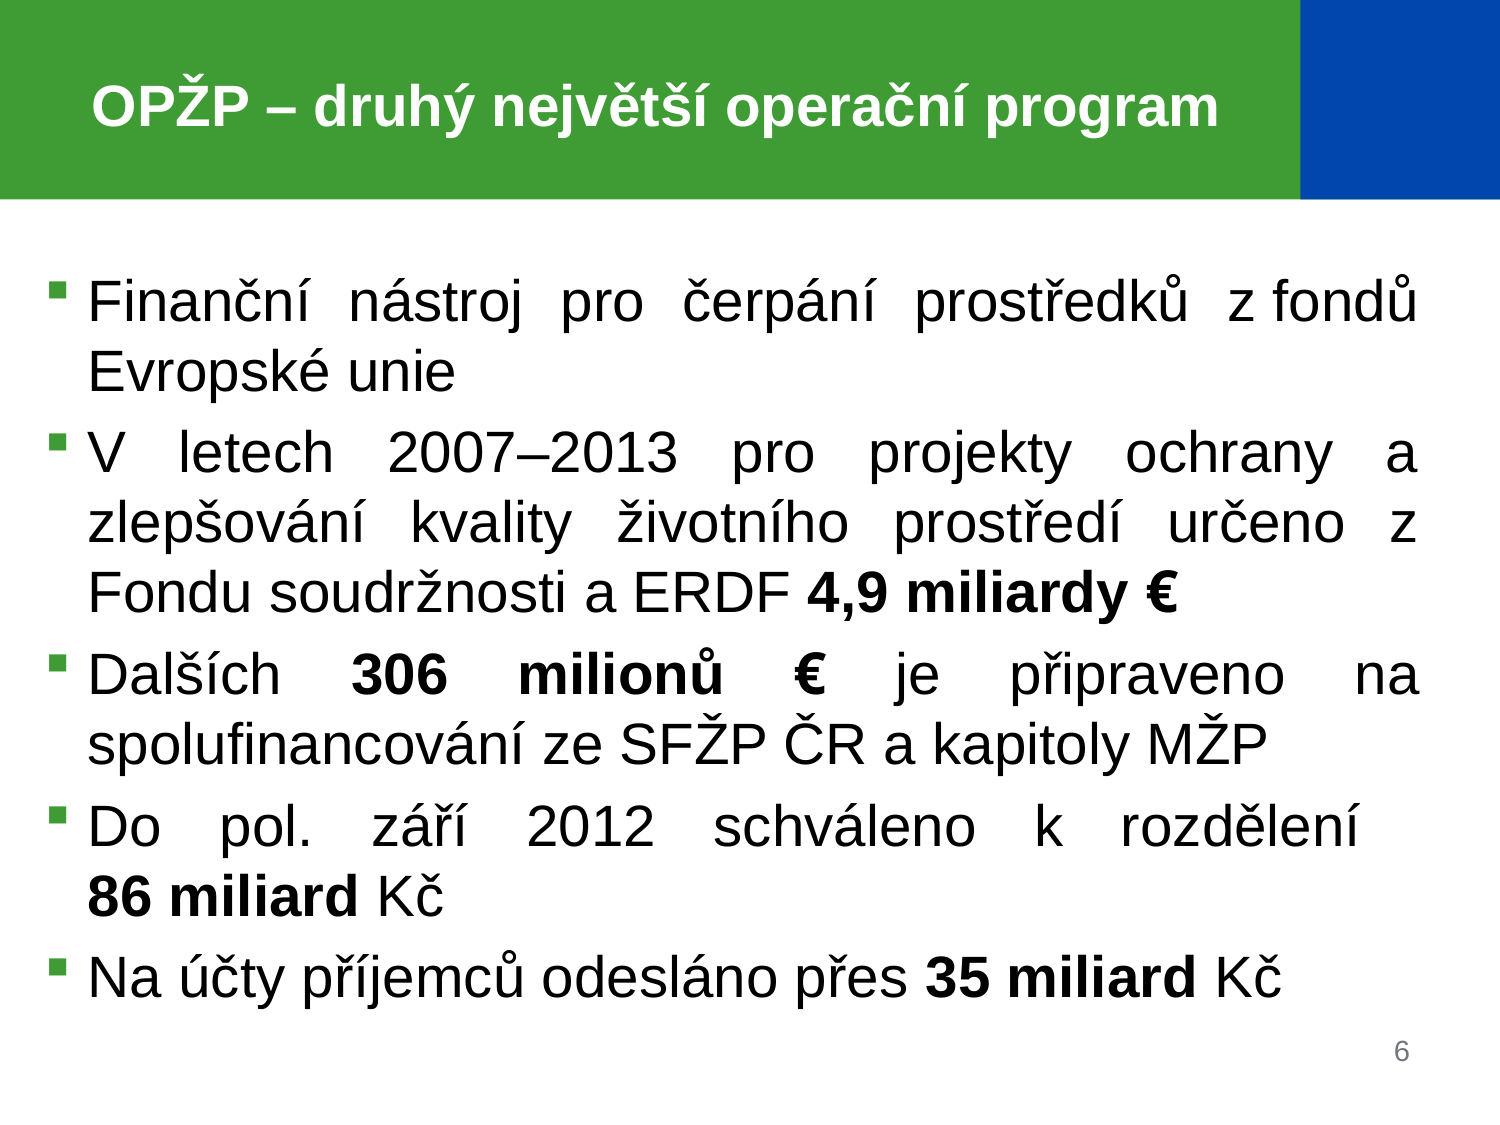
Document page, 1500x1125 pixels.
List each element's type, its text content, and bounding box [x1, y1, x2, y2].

text_box 6 [1074, 1024, 1425, 1103]
list Finanční nástroj pro čerpání prostředků z fondů Evropské unie V letech 2007–2013 pro projekty ochrany a zlepšování kvality životního prostředí určeno z Fondu soudržnosti a ERDF 4,9 miliardy € Dalších 306 milionů € je připraveno na spolufinancování ze SFŽP ČR a kapitoly MŽP Do pol. září 2012 schváleno k rozdělení 86 miliard Kč Na účty příjemců odesláno přes 35 miliard Kč [29, 255, 1436, 1005]
title OPŽP – druhý největší operační program [76, 45, 1270, 161]
